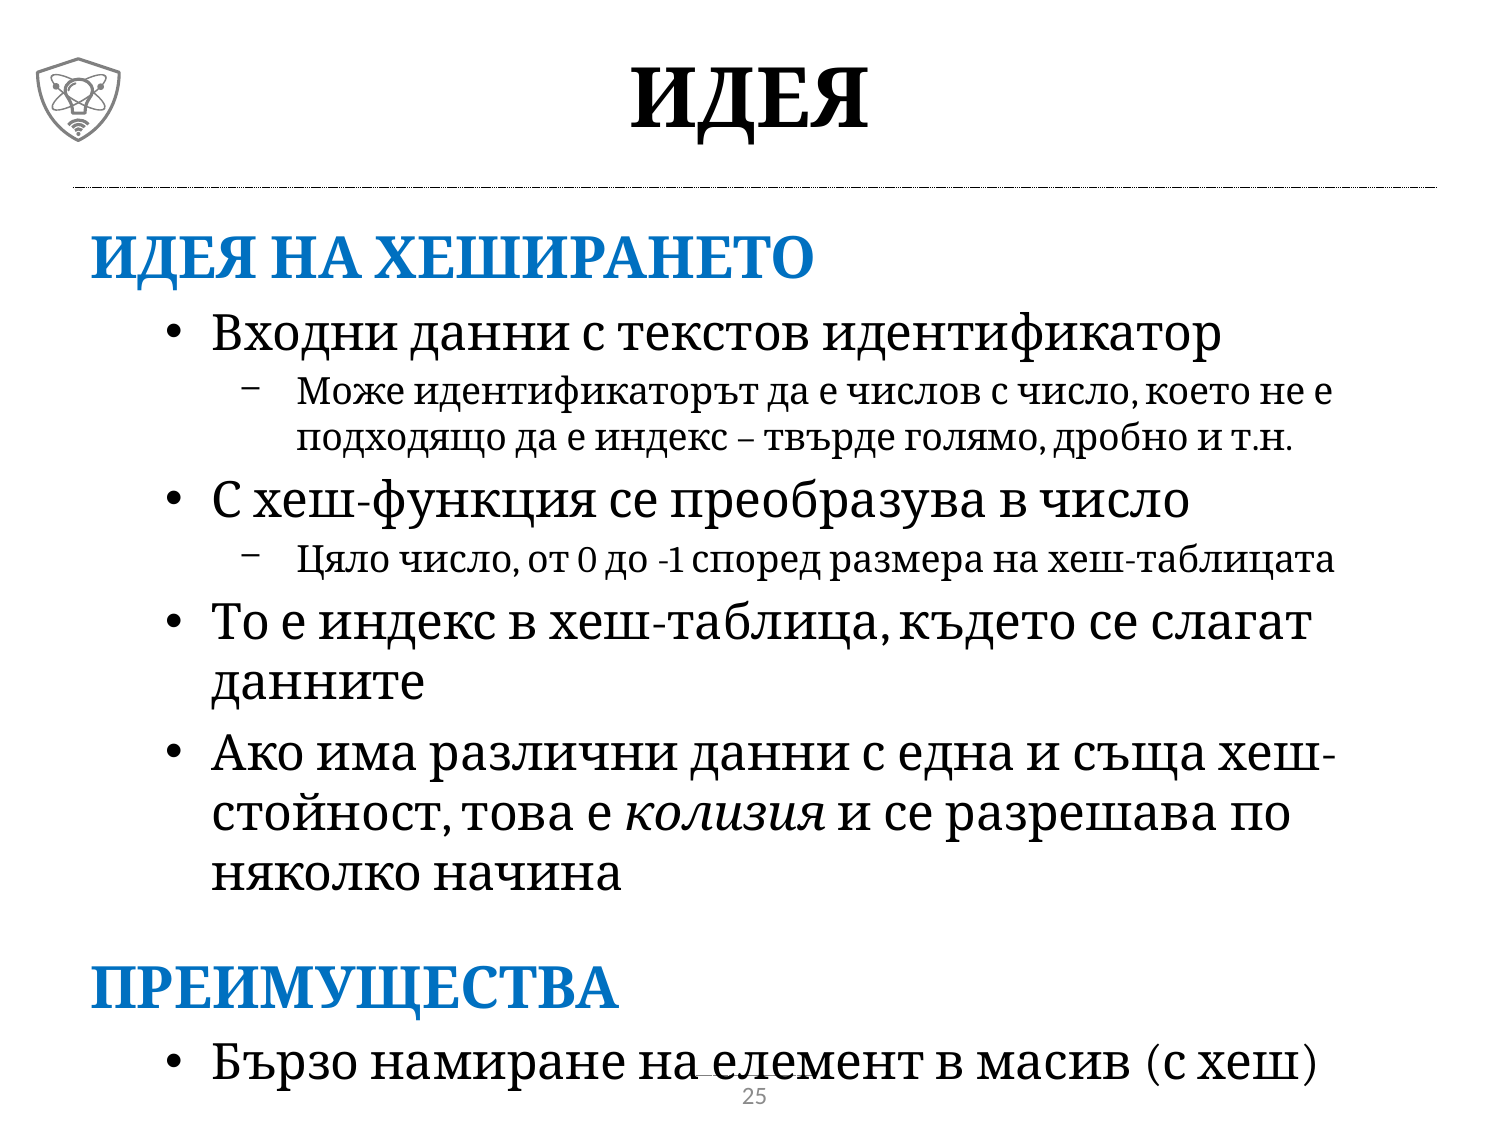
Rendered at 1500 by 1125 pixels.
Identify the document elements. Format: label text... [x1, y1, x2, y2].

title Идея [0, 0, 1500, 188]
slide_number 25 [579, 1065, 930, 1125]
